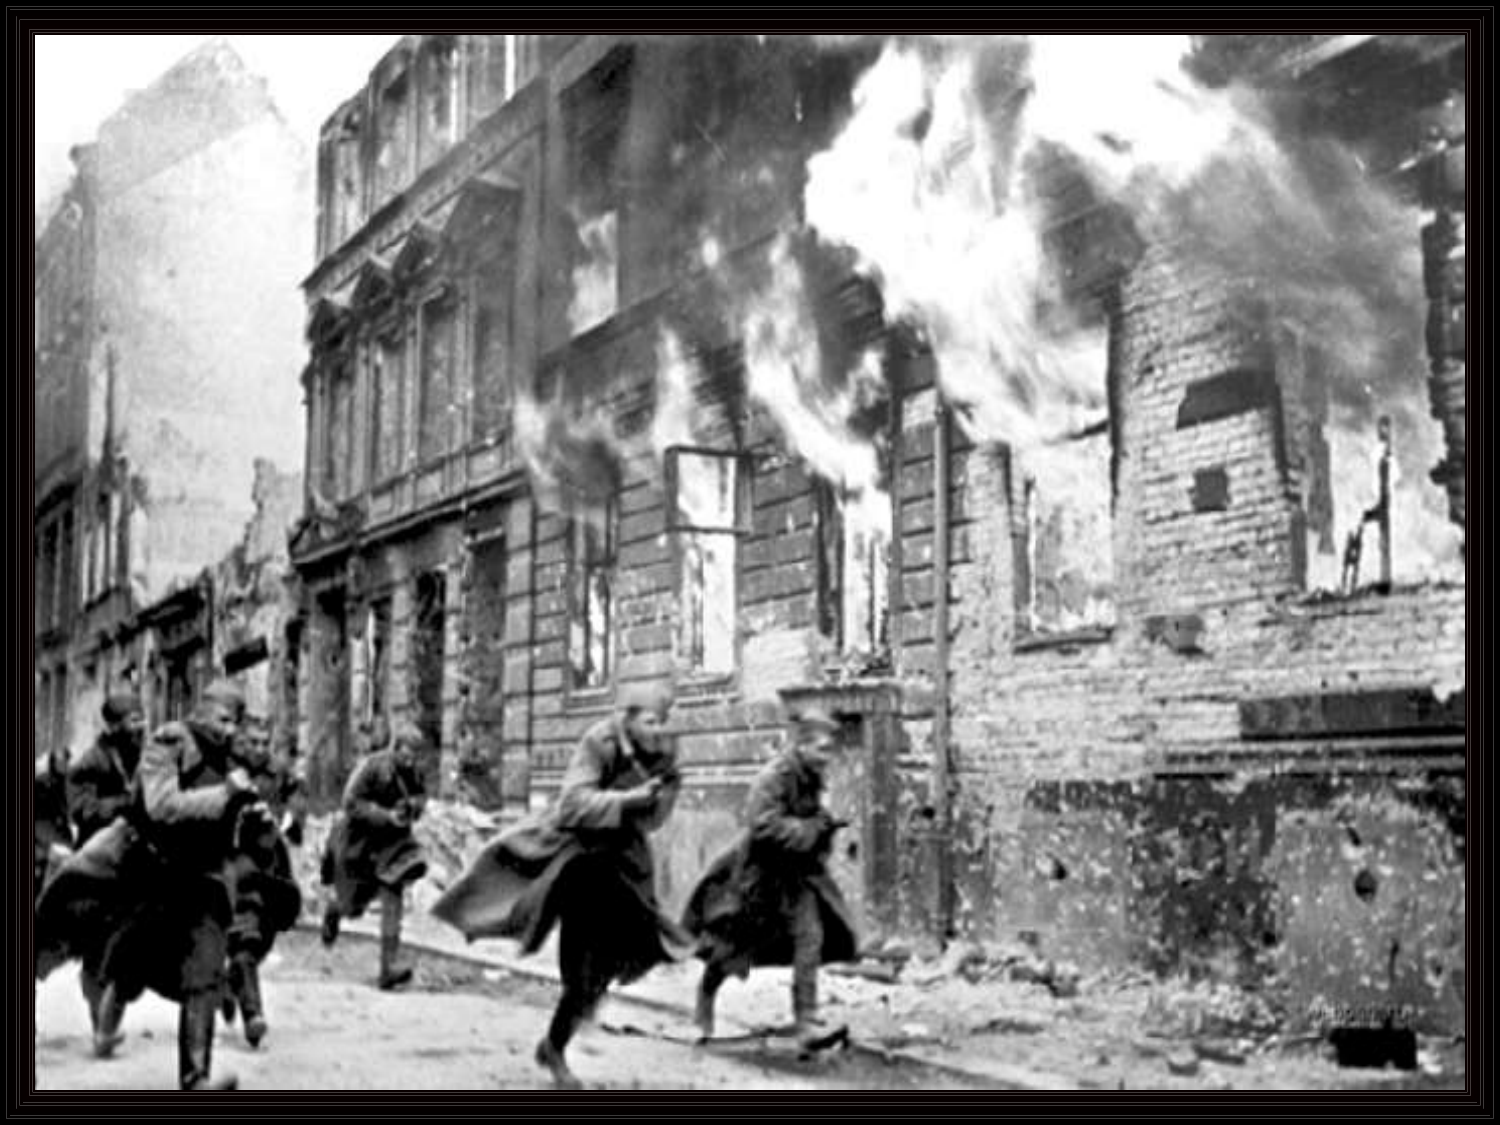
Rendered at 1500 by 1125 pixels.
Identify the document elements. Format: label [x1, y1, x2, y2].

picture [34, 34, 1466, 1091]
